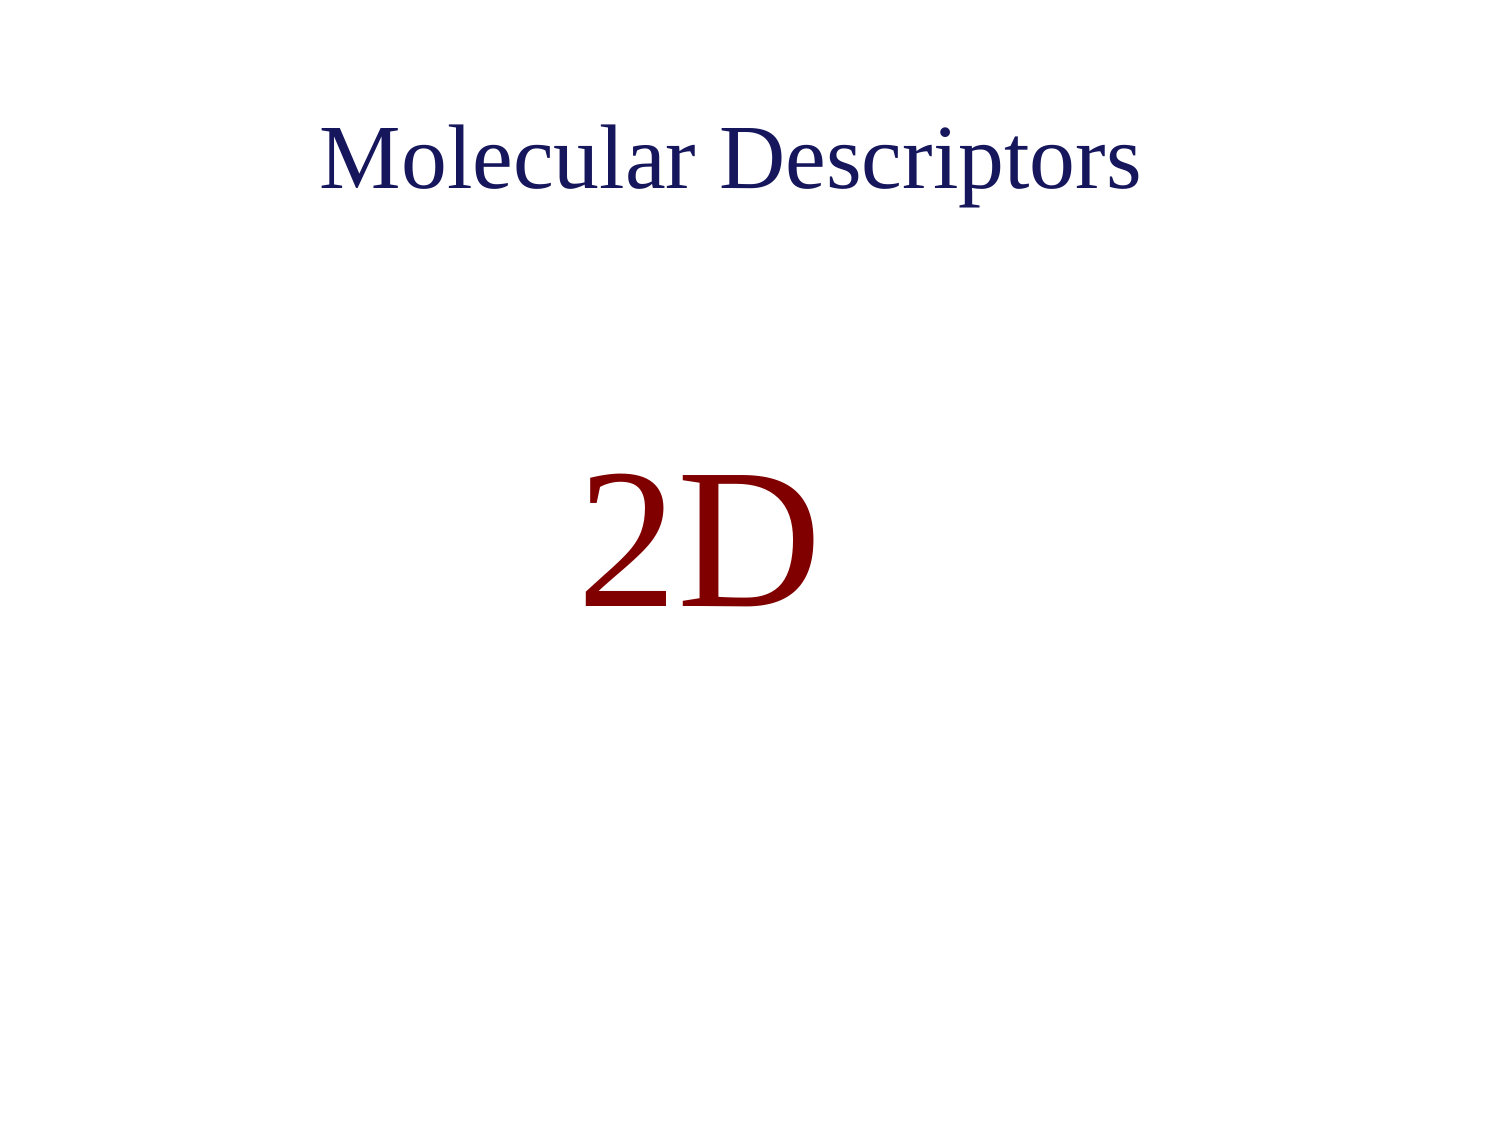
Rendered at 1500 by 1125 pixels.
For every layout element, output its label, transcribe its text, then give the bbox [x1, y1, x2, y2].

list 2D [562, 398, 1055, 754]
title Molecular Descriptors [105, 58, 1381, 247]
